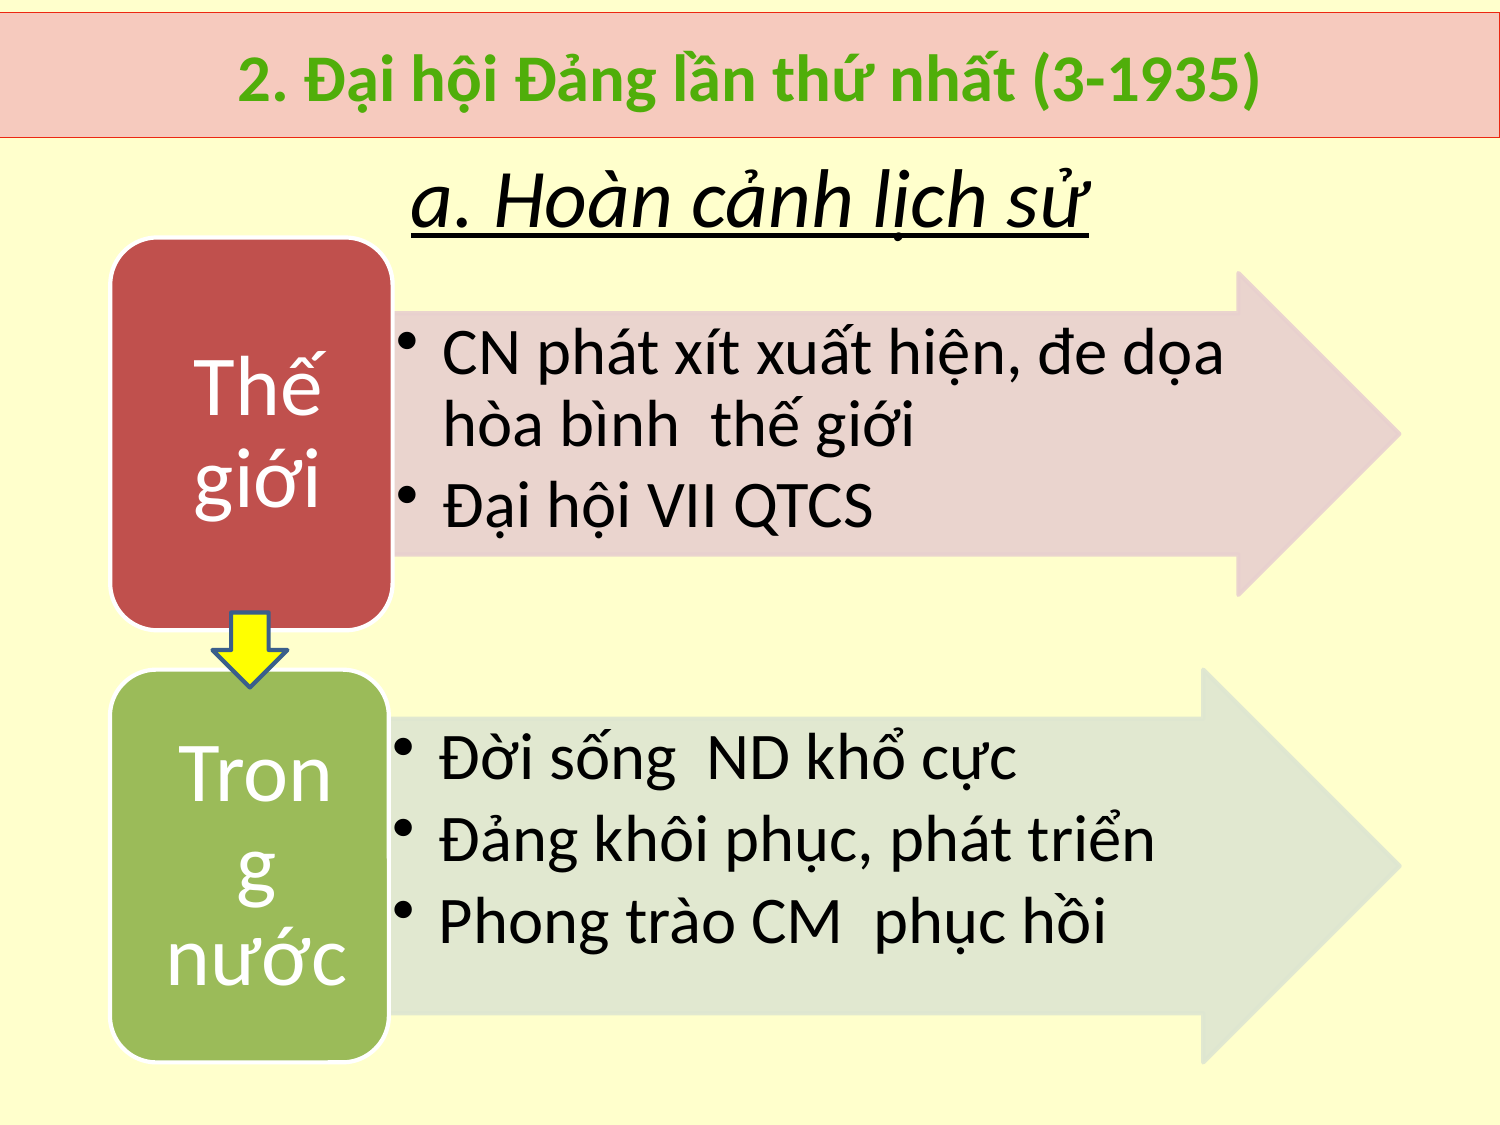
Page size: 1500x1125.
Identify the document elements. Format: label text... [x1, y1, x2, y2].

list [109, 237, 1401, 1063]
title a. Hoàn cảnh lịch sử [75, 138, 1425, 288]
text_box 2. Đại hội Đảng lần thứ nhất (3-1935) [0, 12, 1500, 138]
